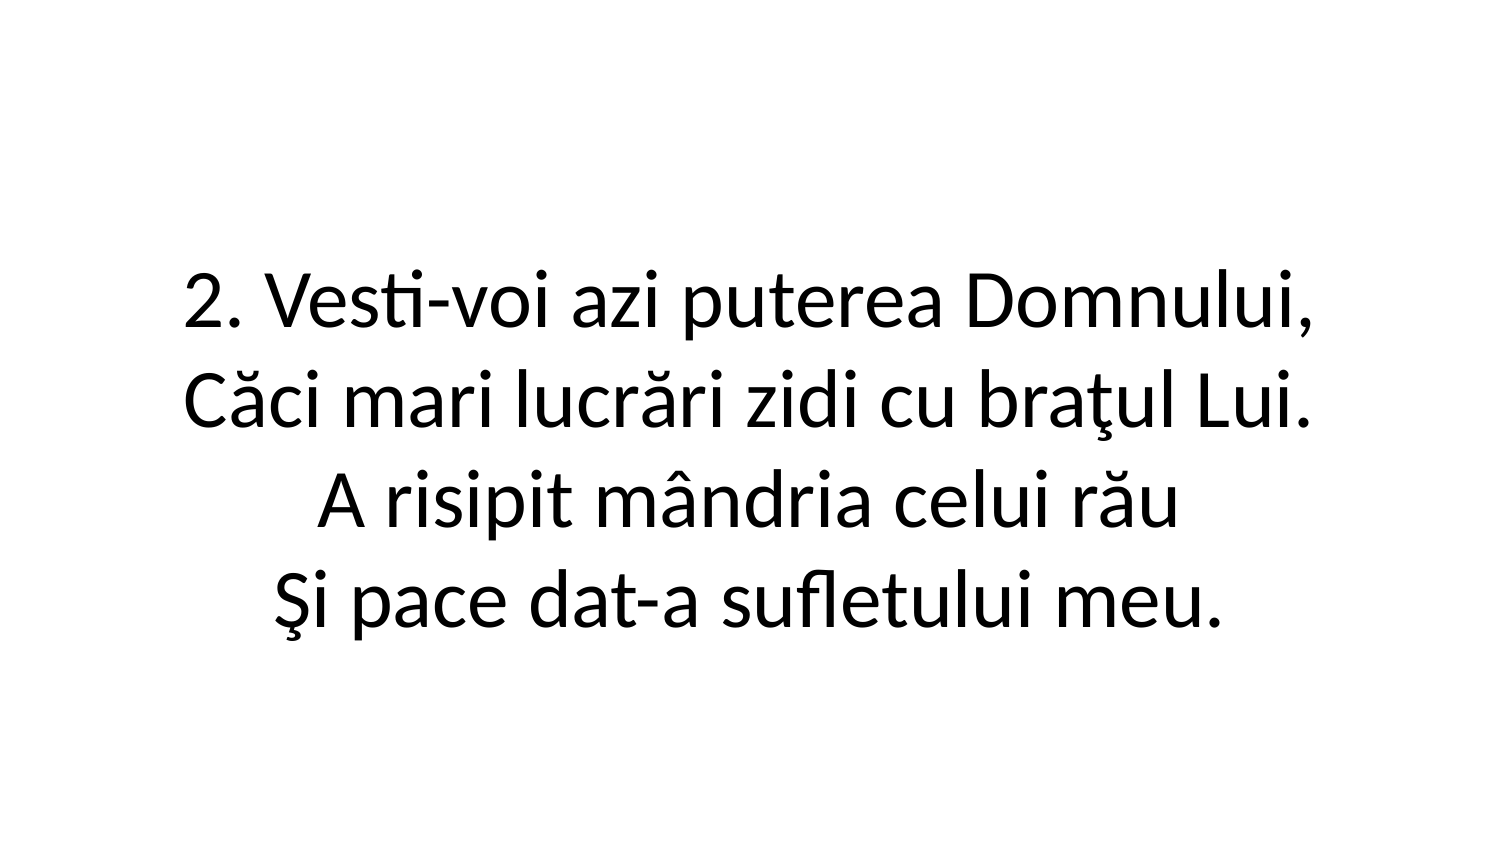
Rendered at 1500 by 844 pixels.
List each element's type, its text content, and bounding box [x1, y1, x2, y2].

text_box 2. Vesti-voi azi puterea Domnului, Căci mari lucrări zidi cu braţul Lui. A risipit mândria celui rău Şi pace dat-a sufletului meu. [167, 192, 1333, 652]
